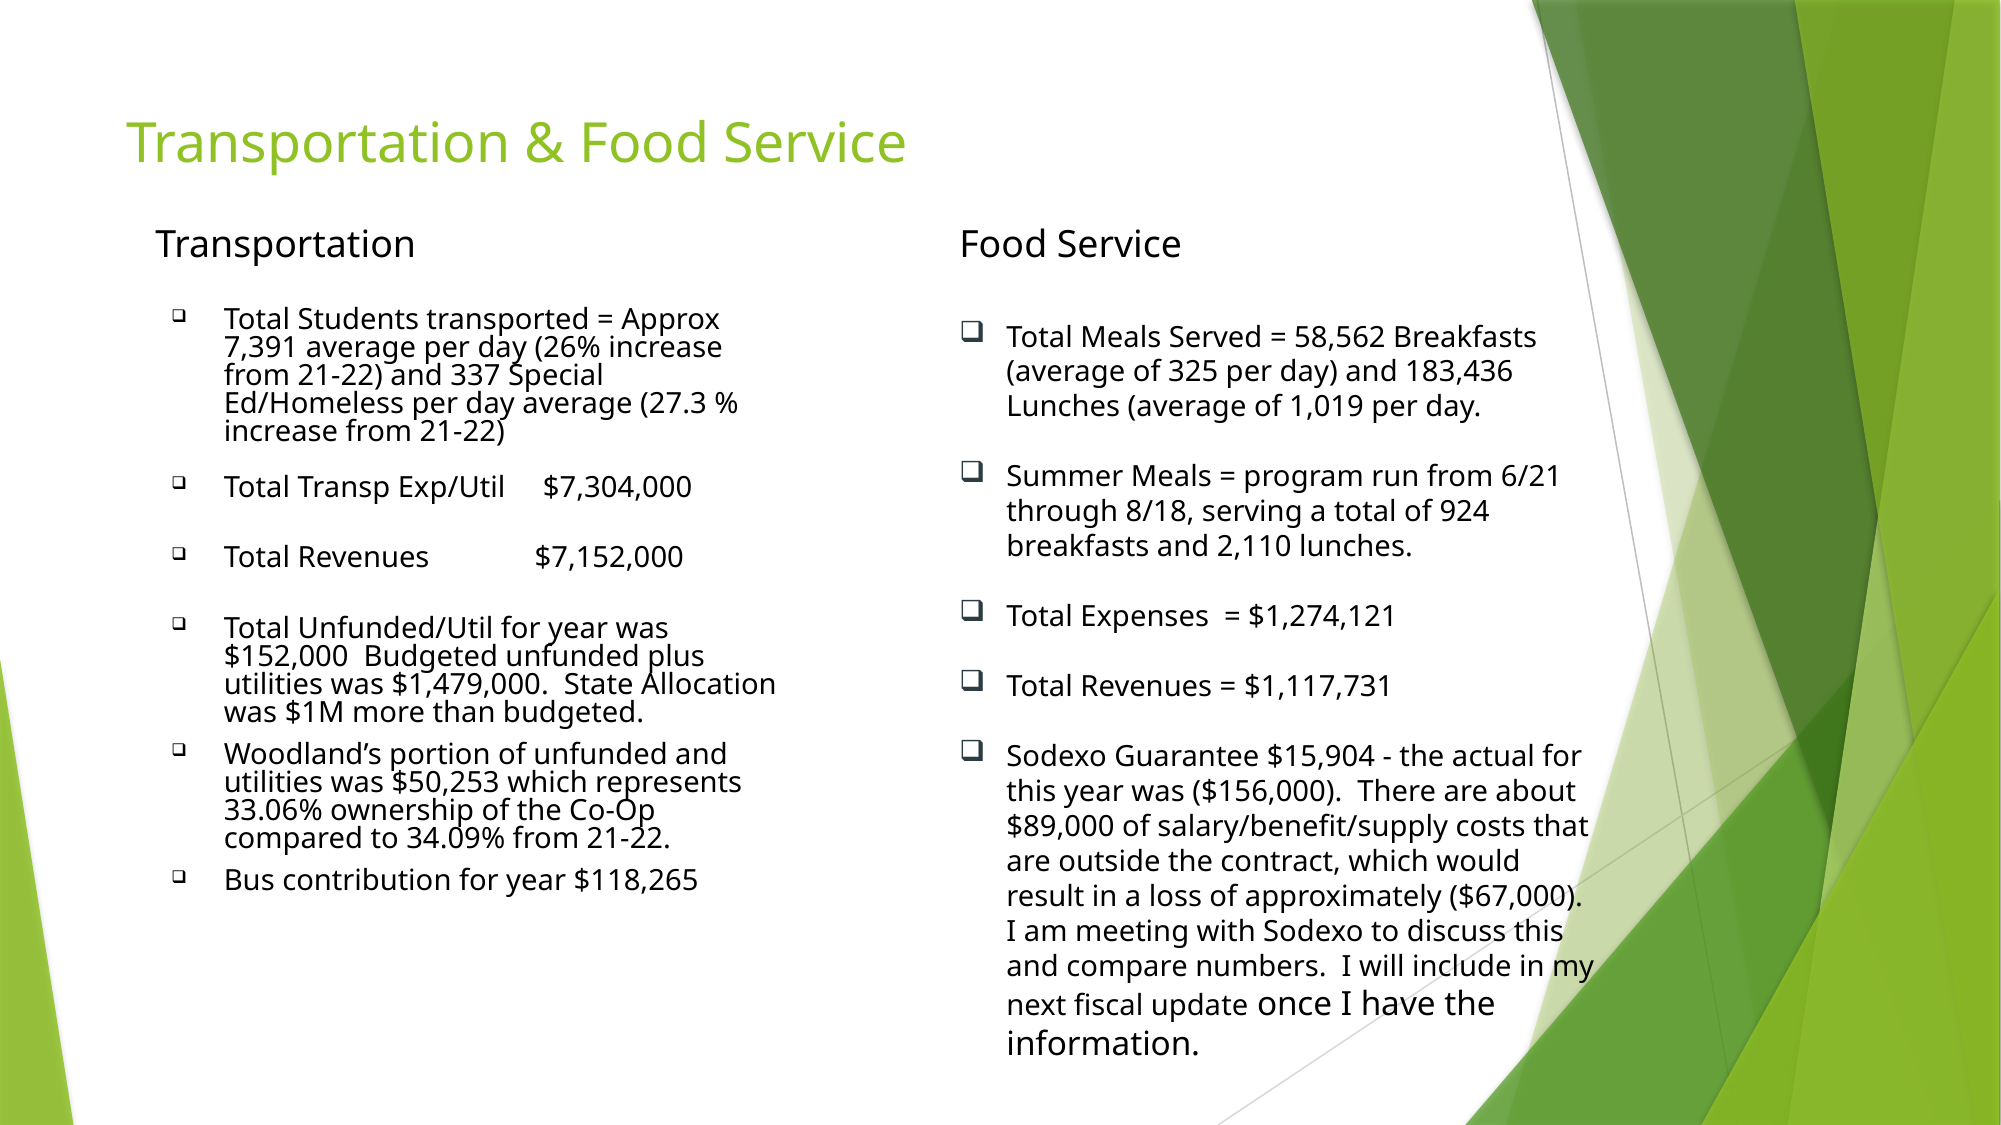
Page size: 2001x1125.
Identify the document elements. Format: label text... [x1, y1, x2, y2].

title Transportation & Food Service [111, 99, 1522, 182]
text_box Total Students transported = Approx 7,391 average per day (26% increase from 21-22) and 337 Special Ed/Homeless per day average (27.3 % increase from 21-22) Total Transp Exp/Util $7,304,000 Total Revenues $7,152,000 Total Unfunded/Util for year was $152,000 Budgeted unfunded plus utilities was $1,479,000. State Allocation was $1M more than budgeted. Woodland’s portion of unfunded and utilities was $50,253 which represents 33.06% ownership of the Co-Op compared to 34.09% from 21-22. Bus contribution for year $118,265 [156, 299, 802, 904]
text_box Food Service [944, 213, 1387, 273]
text_box Transportation [140, 213, 742, 273]
text_box Total Meals Served = 58,562 Breakfasts (average of 325 per day) and 183,436 Lunches (average of 1,019 per day. Summer Meals = program run from 6/21 through 8/18, serving a total of 924 breakfasts and 2,110 lunches. Total Expenses = $1,274,121 Total Revenues = $1,117,731 Sodexo Guarantee $15,904 - the actual for this year was ($156,000). There are about $89,000 of salary/benefit/supply costs that are outside the contract, which would result in a loss of approximately ($67,000). I am meeting with Sodexo to discuss this and compare numbers. I will include in my next fiscal update once I have the information. [944, 310, 1619, 1070]
